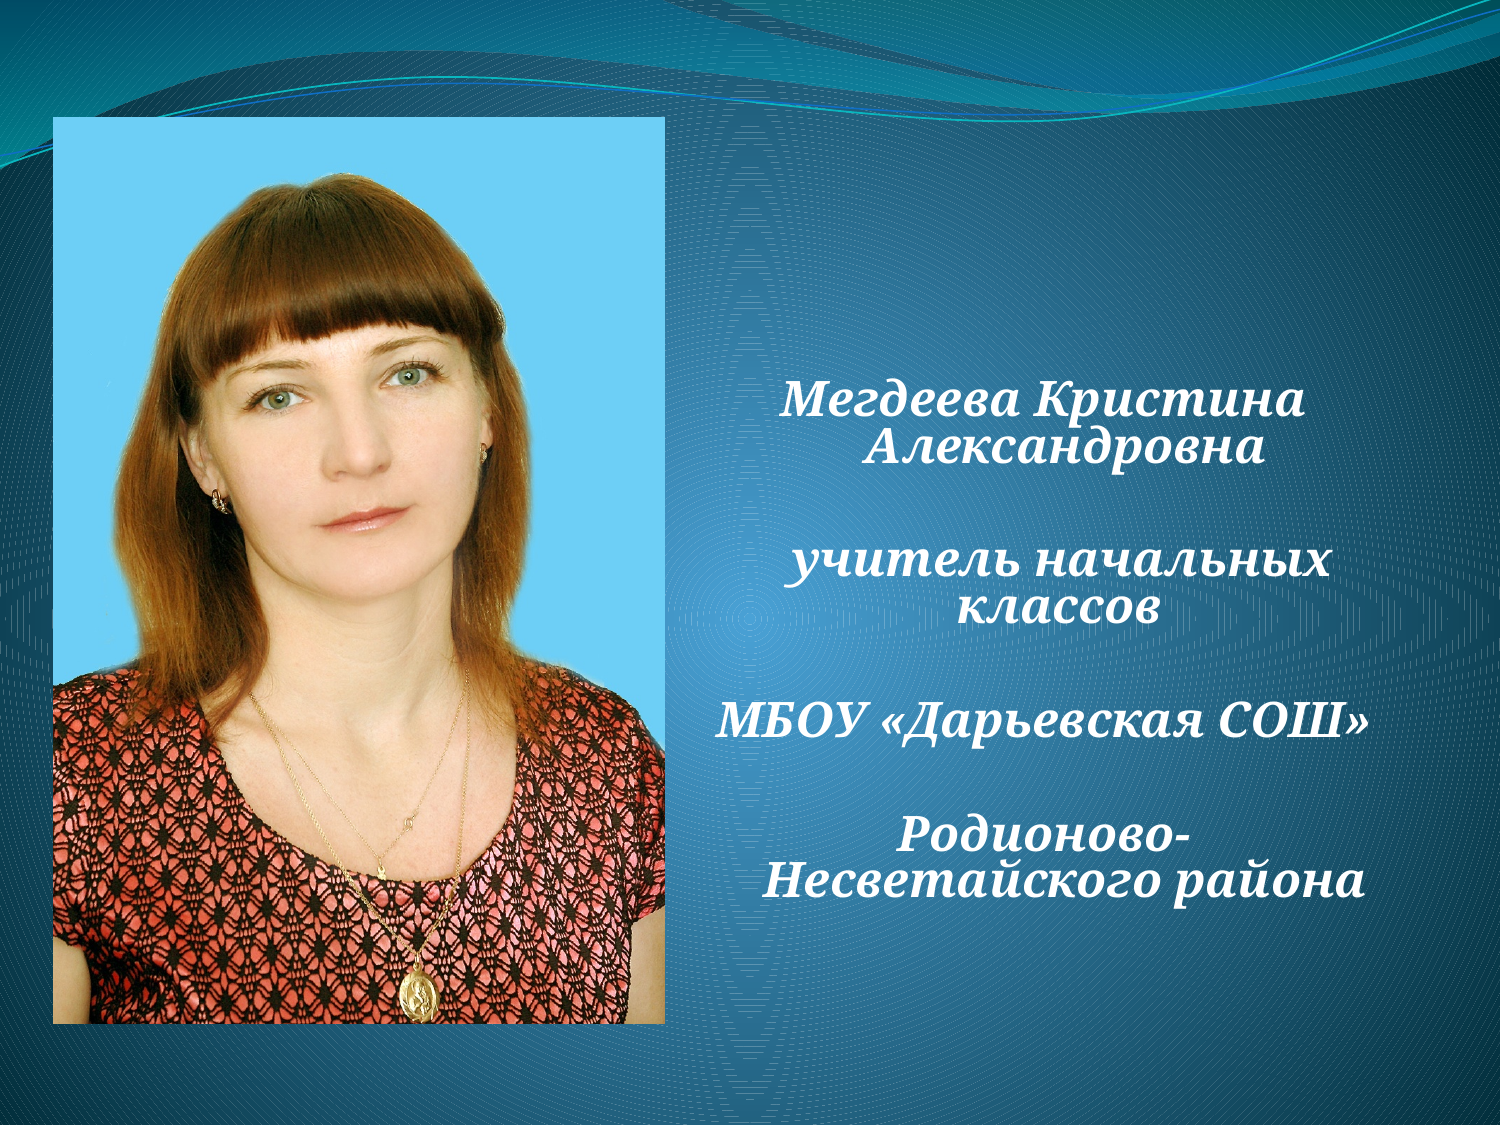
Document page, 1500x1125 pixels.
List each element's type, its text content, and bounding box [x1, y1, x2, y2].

picture [52, 116, 665, 1024]
subtitle Мегдеева Кристина Александровна учитель начальных классов МБОУ «Дарьевская СОШ» Родионово-Несветайского района [714, 245, 1377, 962]
